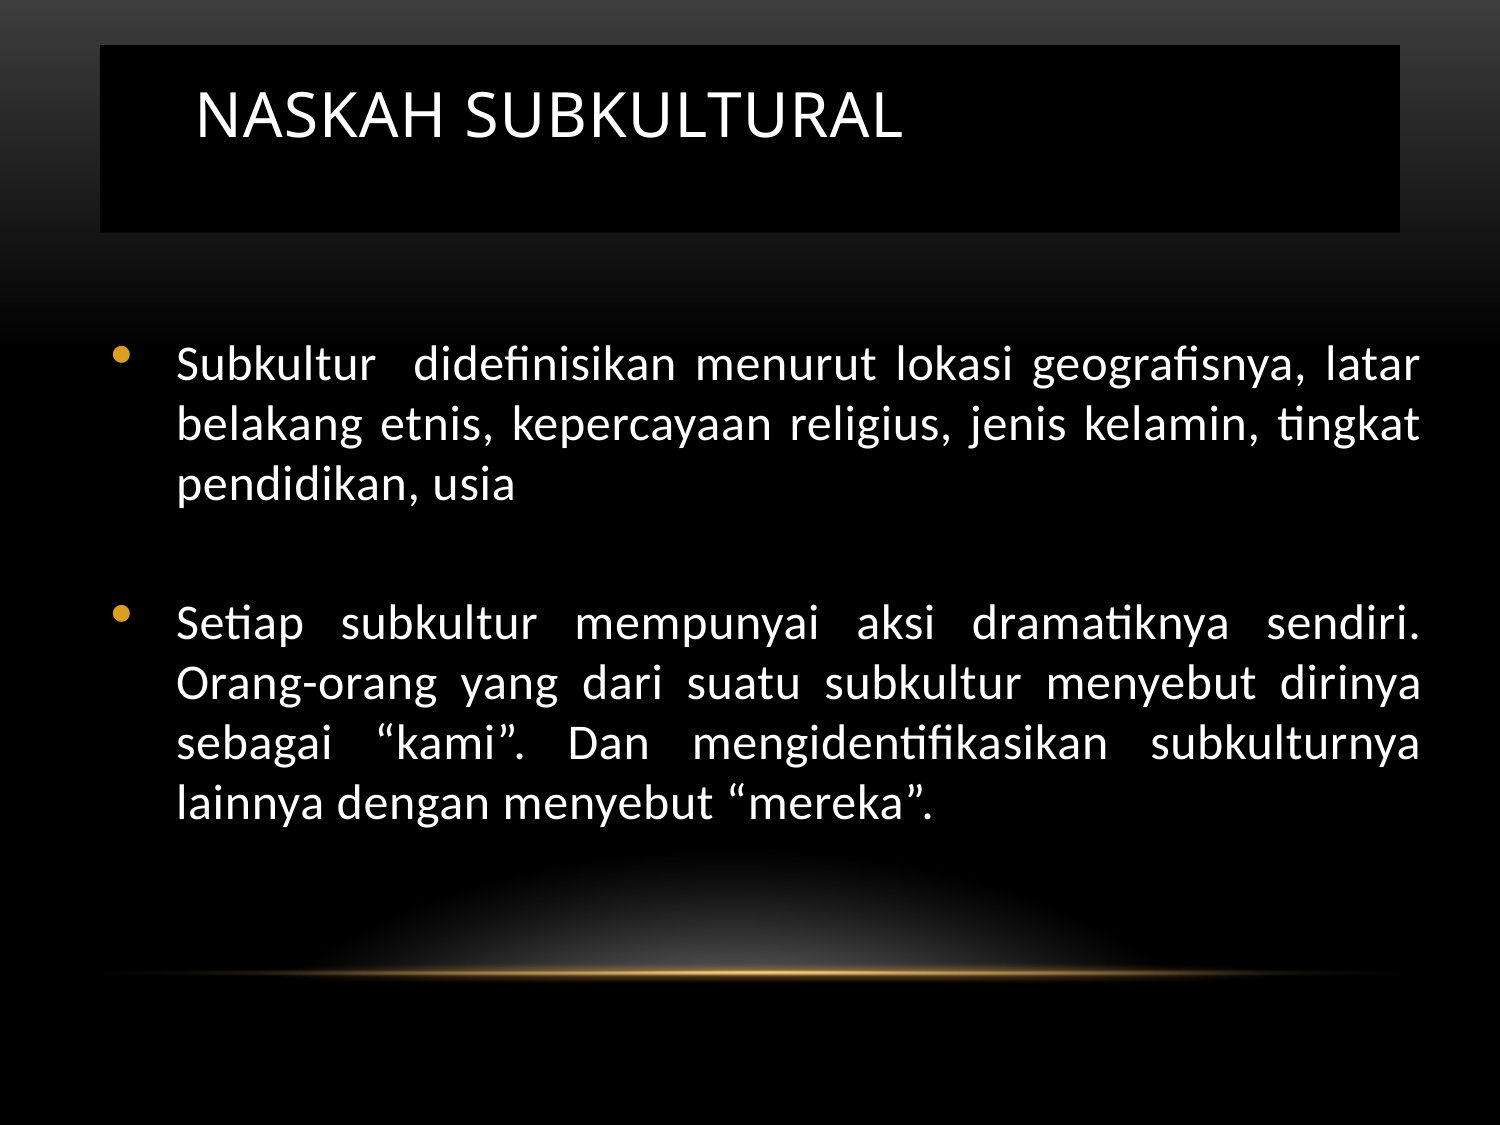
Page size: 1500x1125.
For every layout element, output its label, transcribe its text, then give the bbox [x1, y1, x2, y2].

picture [0, 0, 1500, 1125]
list Subkultur didefinisikan menurut lokasi geografisnya, latar belakang etnis, kepercayaan religius, jenis kelamin, tingkat pendidikan, usia Setiap subkultur mempunyai aksi dramatiknya sendiri. Orang-orang yang dari suatu subkultur menyebut dirinya sebagai “kami”. Dan mengidentifikasikan subkulturnya lainnya dengan menyebut “mereka”. [87, 270, 1438, 1013]
title naskah Subkultural [99, 45, 1400, 233]
